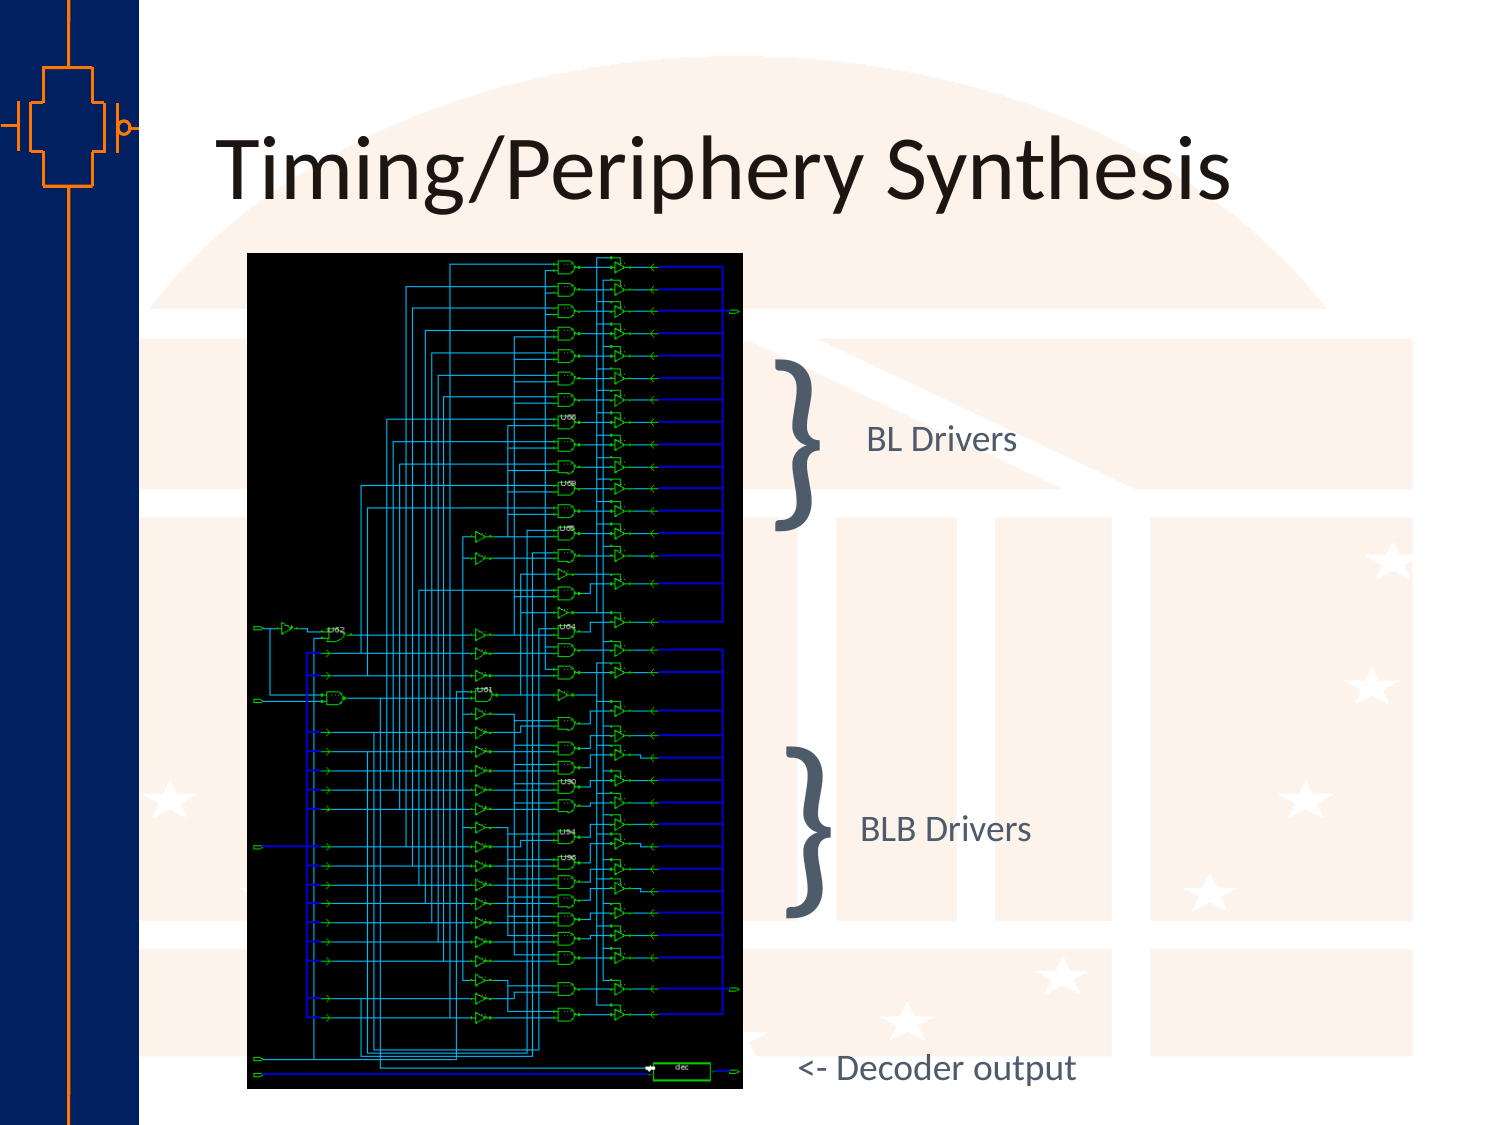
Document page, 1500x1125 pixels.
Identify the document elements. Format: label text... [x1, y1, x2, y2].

text_box } [749, 296, 900, 552]
text_box BLB Drivers [845, 796, 1054, 857]
text_box <- Decoder output [782, 1035, 1130, 1096]
text_box BL Drivers [851, 406, 1060, 466]
text_box } [760, 684, 911, 940]
title Timing/Periphery Synthesis [200, 37, 1388, 225]
picture [247, 252, 743, 1090]
